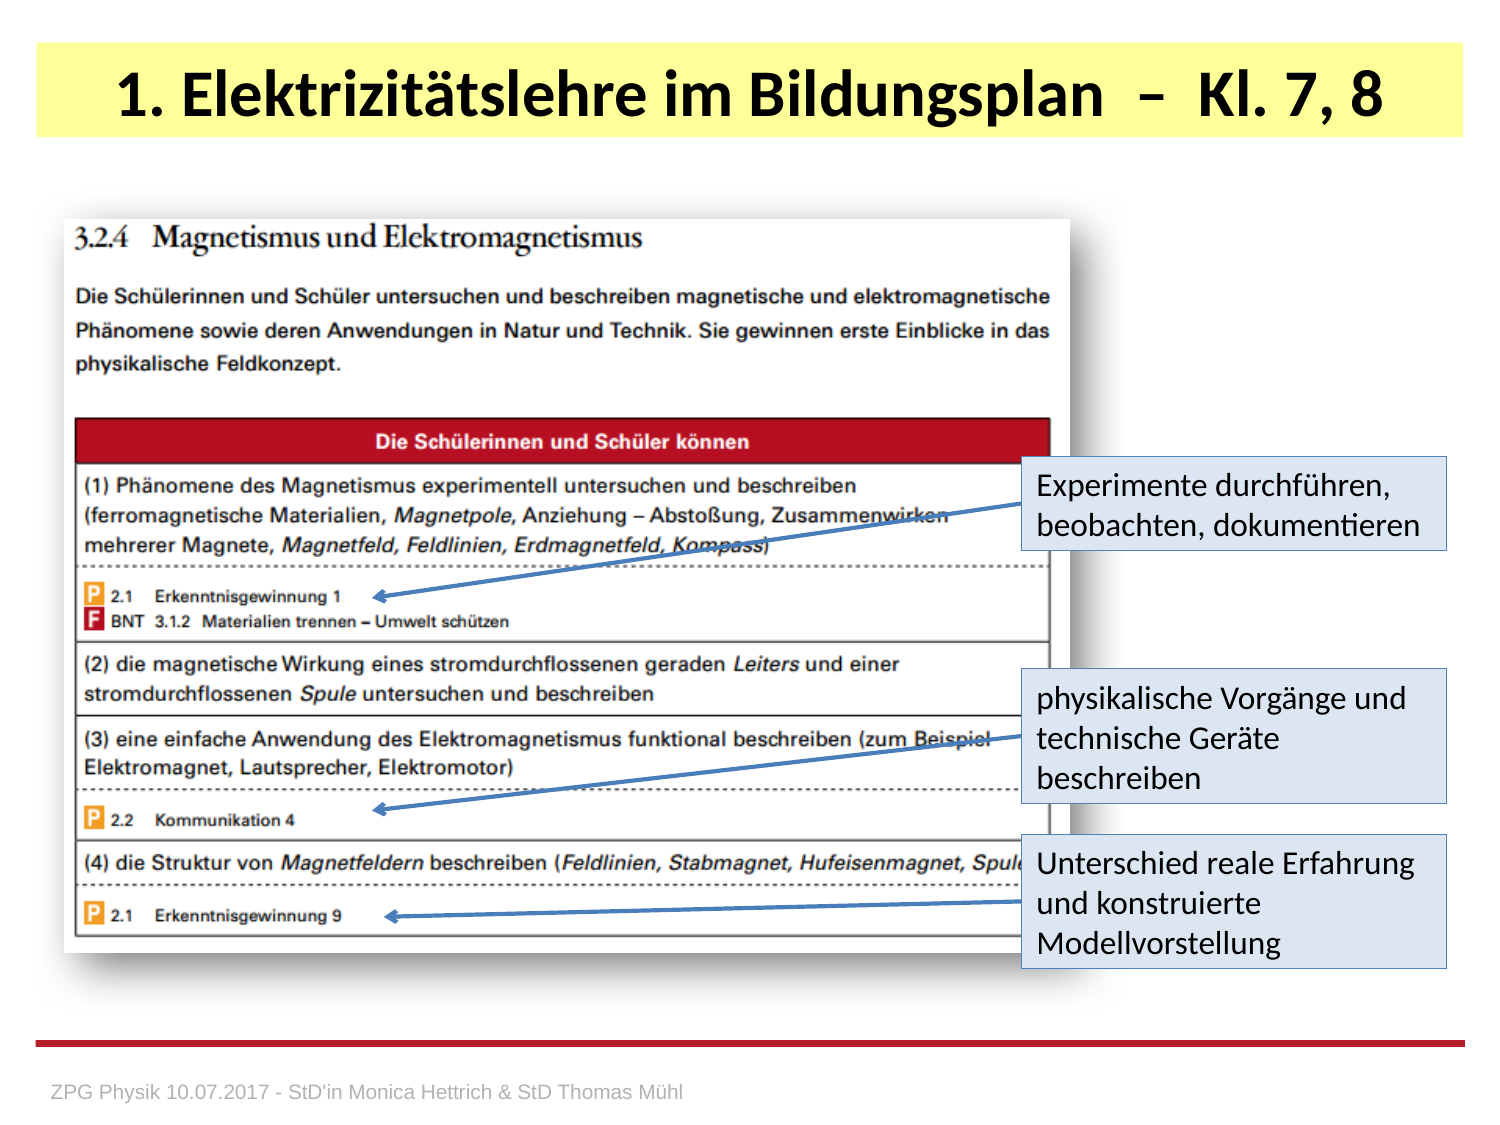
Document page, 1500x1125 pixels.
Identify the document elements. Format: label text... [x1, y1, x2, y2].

picture [64, 219, 1070, 953]
title 1. Elektrizitätslehre im Bildungsplan – Kl. 7, 8 [41, 42, 1459, 149]
footer ZPG Physik 10.07.2017 - StD'in Monica Hettrich & StD Thomas Mühl [35, 1061, 768, 1122]
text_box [371, 668, 1448, 811]
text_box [383, 833, 1448, 971]
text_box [371, 455, 1448, 599]
